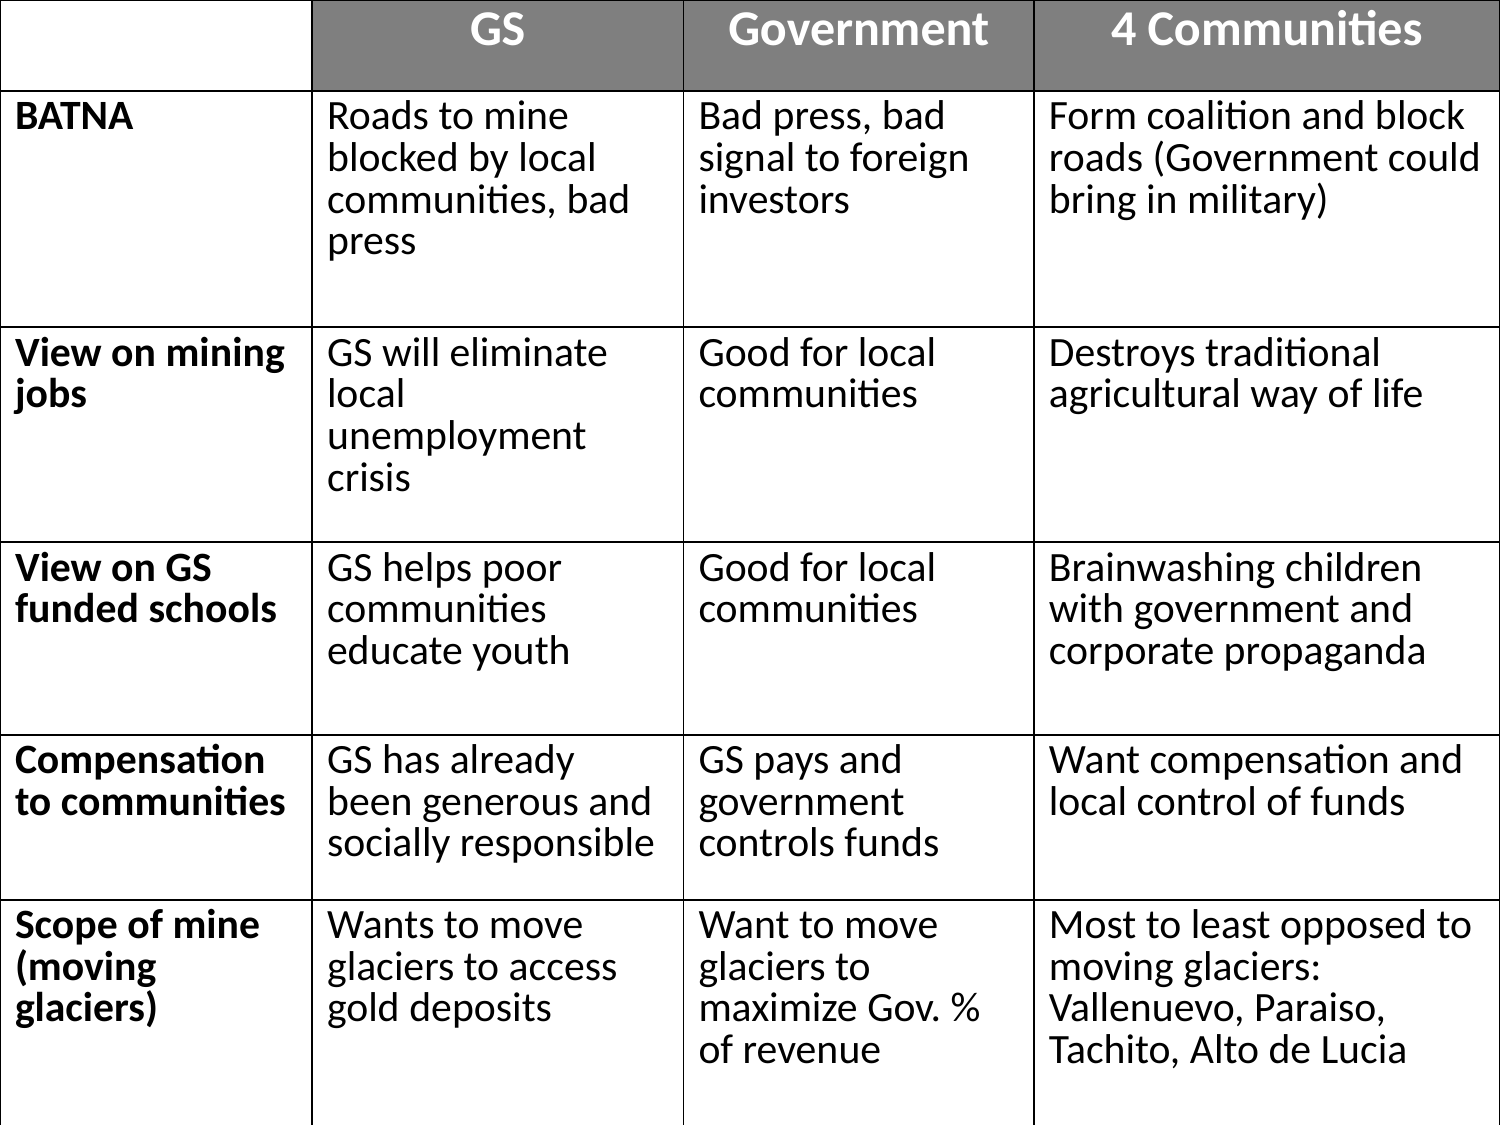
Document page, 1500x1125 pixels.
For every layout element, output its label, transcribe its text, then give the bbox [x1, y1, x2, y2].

table_cell Destroys traditional agricultural way of life [1035, 328, 1499, 541]
table_header [1, 1, 311, 90]
table_cell Roads to mine blocked by local communities, bad press [313, 92, 683, 326]
table_header Government [684, 1, 1033, 90]
table_cell Want to move glaciers to maximize Gov. % of revenue [684, 901, 1033, 1125]
table_cell Bad press, bad signal to foreign investors [684, 92, 1033, 326]
table_cell GS helps poor communities educate youth [313, 543, 683, 734]
table_cell Good for local communities [684, 328, 1033, 541]
table_cell GS pays and government controls funds [684, 736, 1033, 899]
table_header GS [313, 1, 683, 90]
table_cell View on mining jobs [1, 328, 311, 541]
table_cell Good for local communities [684, 543, 1033, 734]
table_header 4 Communities [1035, 1, 1499, 90]
table_cell Form coalition and block roads (Government could bring in military) [1035, 92, 1499, 326]
table_cell Brainwashing children with government and corporate propaganda [1035, 543, 1499, 734]
table_cell GS will eliminate local unemployment crisis [313, 328, 683, 541]
table_cell Wants to move glaciers to access gold deposits [313, 901, 683, 1125]
table_cell View on GS funded schools [1, 543, 311, 734]
table_cell BATNA [1, 92, 311, 326]
table_cell Most to least opposed to moving glaciers: Vallenuevo, Paraiso, Tachito, Alto de Lucia [1035, 901, 1499, 1125]
table_cell Compensation to communities [1, 736, 311, 899]
table_cell Want compensation and local control of funds [1035, 736, 1499, 899]
table_cell GS has already been generous and socially responsible [313, 736, 683, 899]
table_cell Scope of mine (moving glaciers) [1, 901, 311, 1125]
